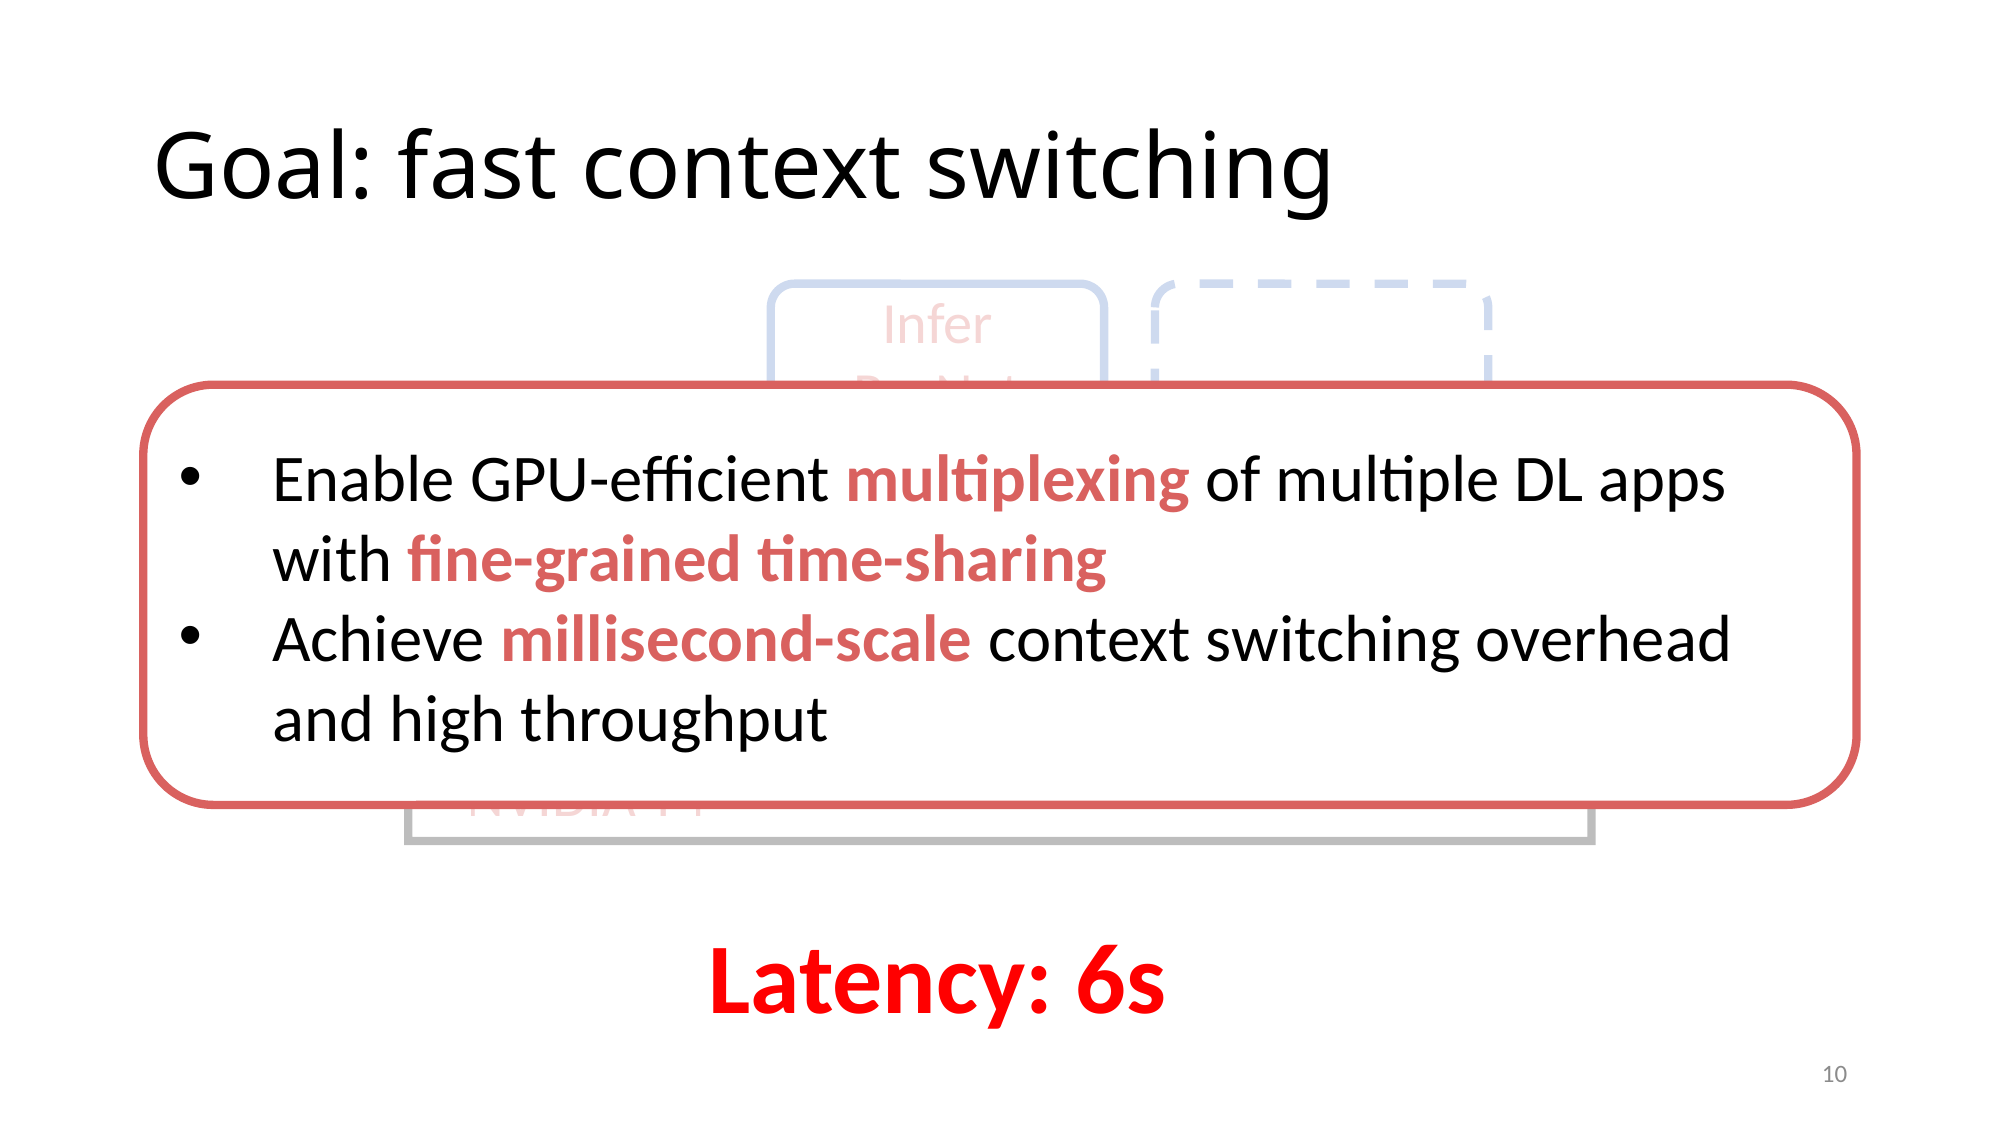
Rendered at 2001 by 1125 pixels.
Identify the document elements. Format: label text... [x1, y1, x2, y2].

picture [471, 598, 715, 766]
text_box Enable GPU-efficient multiplexing of multiple DL apps with fine-grained time-sharing Achieve millisecond-scale context switching overhead and high throughput [142, 383, 1858, 806]
text_box [407, 806, 1593, 842]
slide_number 10 [1412, 1042, 1863, 1103]
title Goal: fast context switching [137, 59, 1863, 278]
text_box Latency: 6s [672, 906, 1203, 1042]
text_box NVIDIA T4 [452, 806, 723, 835]
text_box Infer ResNet [769, 282, 1106, 383]
text_box [1153, 282, 1490, 383]
